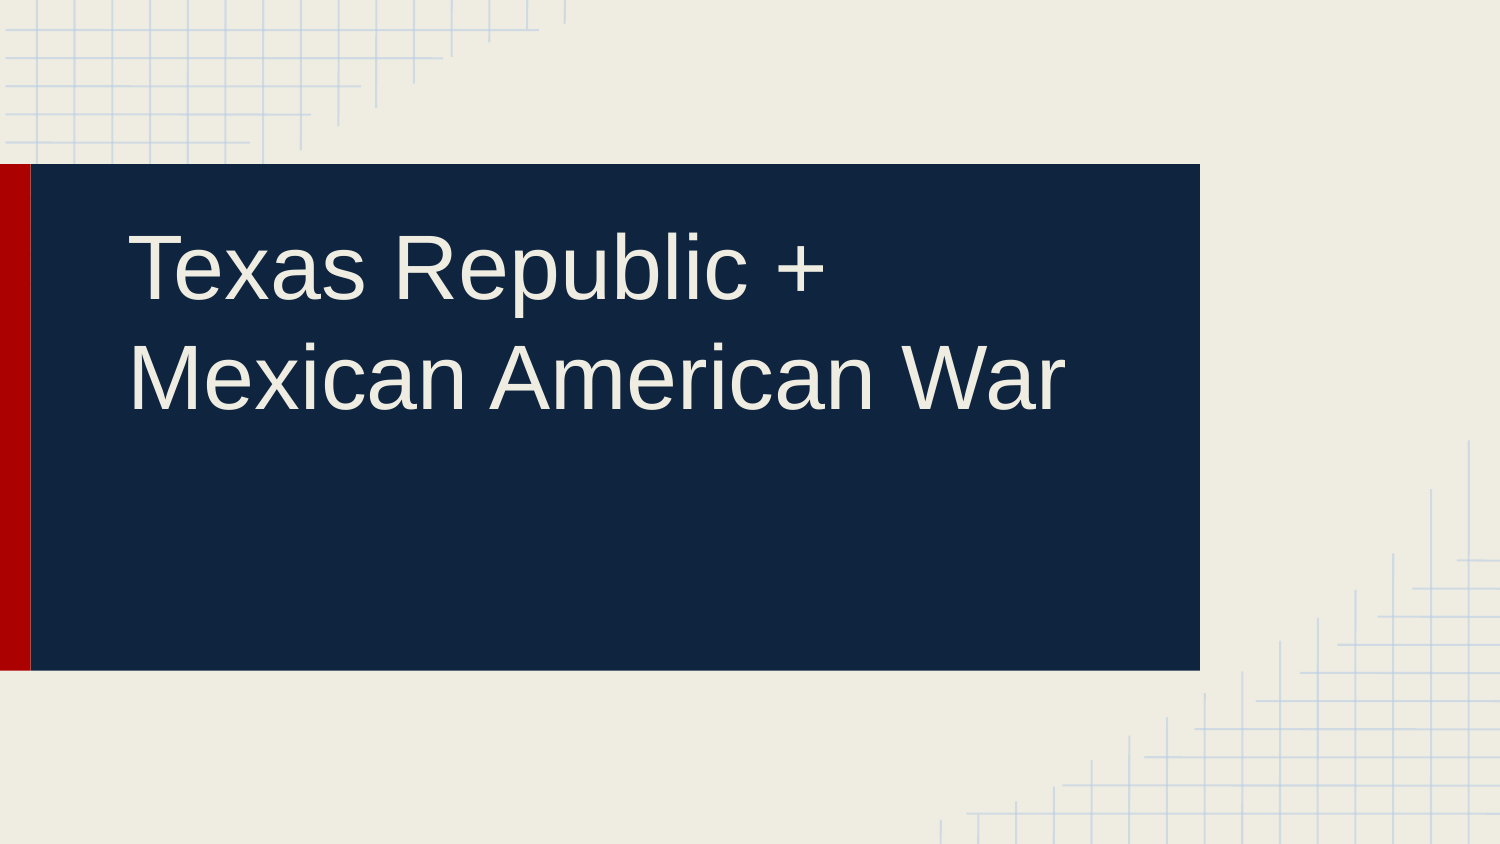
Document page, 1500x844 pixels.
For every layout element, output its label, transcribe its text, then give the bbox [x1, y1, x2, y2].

title Texas Republic + Mexican American War [112, 278, 1163, 443]
